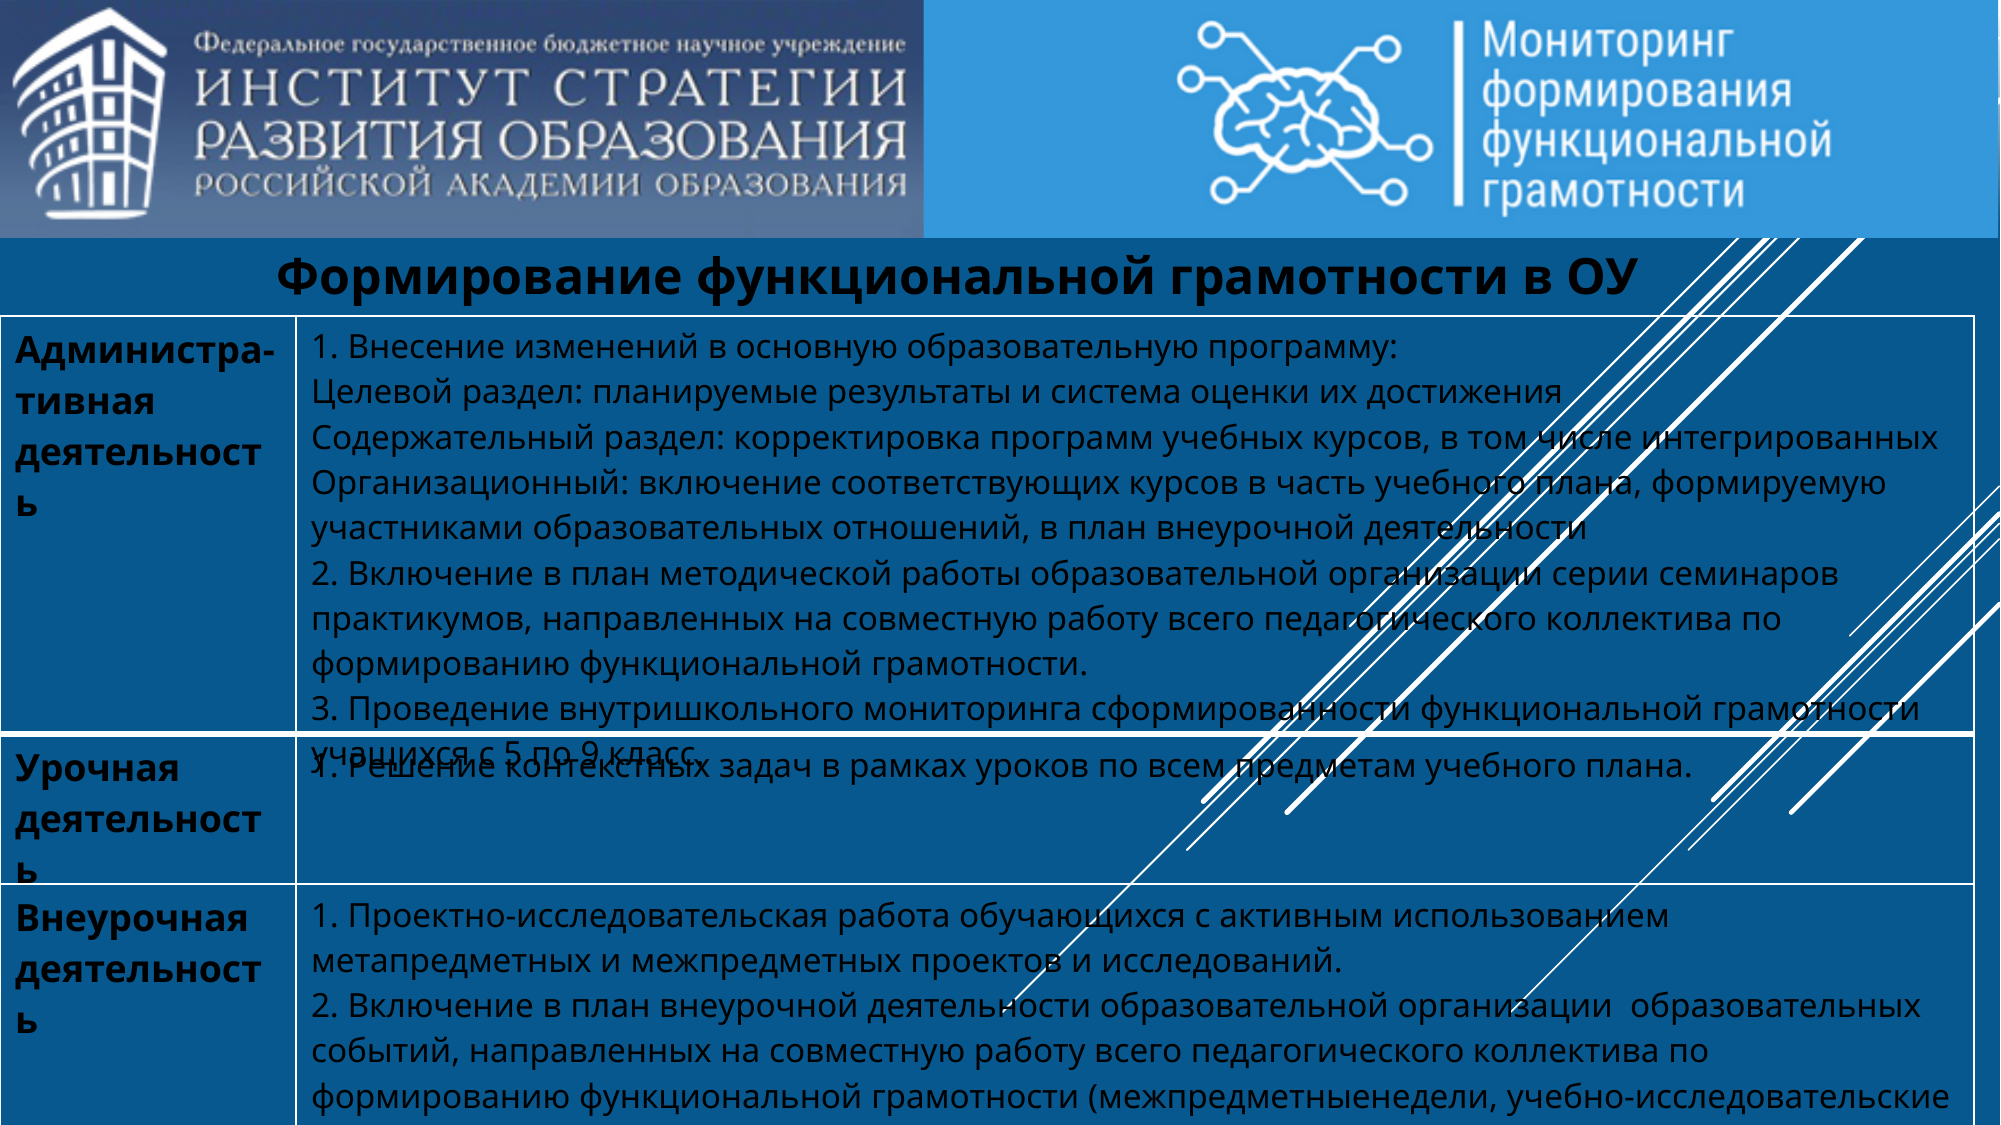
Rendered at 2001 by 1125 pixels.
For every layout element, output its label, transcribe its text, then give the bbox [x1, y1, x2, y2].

picture [0, 0, 1999, 238]
text_box Формирование функциональной грамотности в ОУ [261, 238, 1655, 313]
table_cell 1. Решение контекстных задач в рамках уроков по всем предметам учебного плана. [297, 737, 1973, 883]
table_header Администра-тивная деятельность [1, 317, 295, 731]
table_cell 1. Проектно-исследовательская работа обучающихся с активным использованием метапредметных и межпредметных проектов и исследований. 2. Включение в план внеурочной деятельности образовательной организации образовательных событий, направленных на совместную работу всего педагогического коллектива по формированию функциональной грамотности (межпредметныенедели, учебно-исследовательские конференции, межпредметныемарафоныи т.д.). [297, 885, 1973, 1125]
table_cell Урочная деятельность [1, 737, 295, 883]
table_cell Внеурочная деятельность [1, 885, 295, 1125]
table_header 1. Внесение изменений в основную образовательную программу: Целевой раздел: планируемые результаты и система оценки их достижения Содержательный раздел: корректировка программ учебных курсов, в том числе интегрированных Организационный: включение соответствующих курсов в часть учебного плана, формируемую участниками образовательных отношений, в план внеурочной деятельности 2. Включение в план методической работы образовательной организации серии семинаров практикумов, направленных на совместную работу всего педагогического коллектива по формированию функциональной грамотности. 3. Проведение внутришкольного мониторинга сформированности функциональной грамотности учащихся с 5 по 9 класс. [297, 317, 1973, 731]
